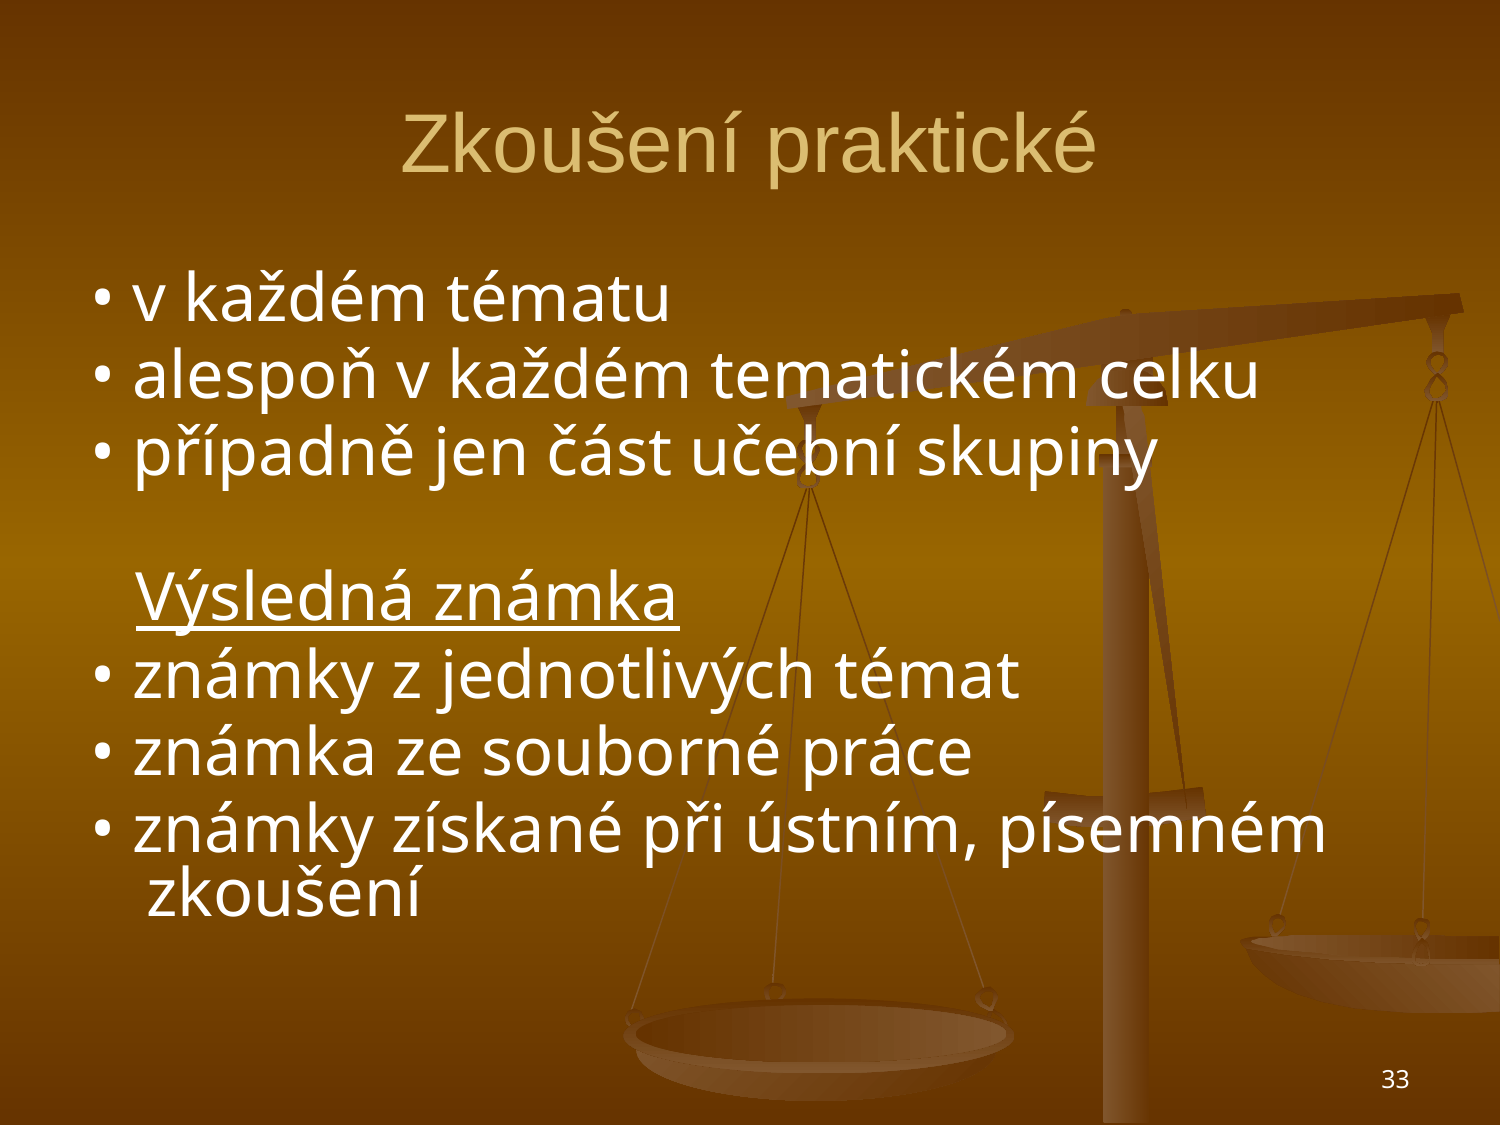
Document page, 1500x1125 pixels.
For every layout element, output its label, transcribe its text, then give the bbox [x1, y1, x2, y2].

slide_number 33 [1074, 1029, 1426, 1106]
title Zkoušení praktické [74, 45, 1426, 234]
list • v každém tématu • alespoň v každém tematickém celku • případně jen část učební skupiny Výsledná známka • známky z jednotlivých témat • známka ze souborné práce • známky získané při ústním, písemném zkoušení [74, 262, 1426, 1006]
